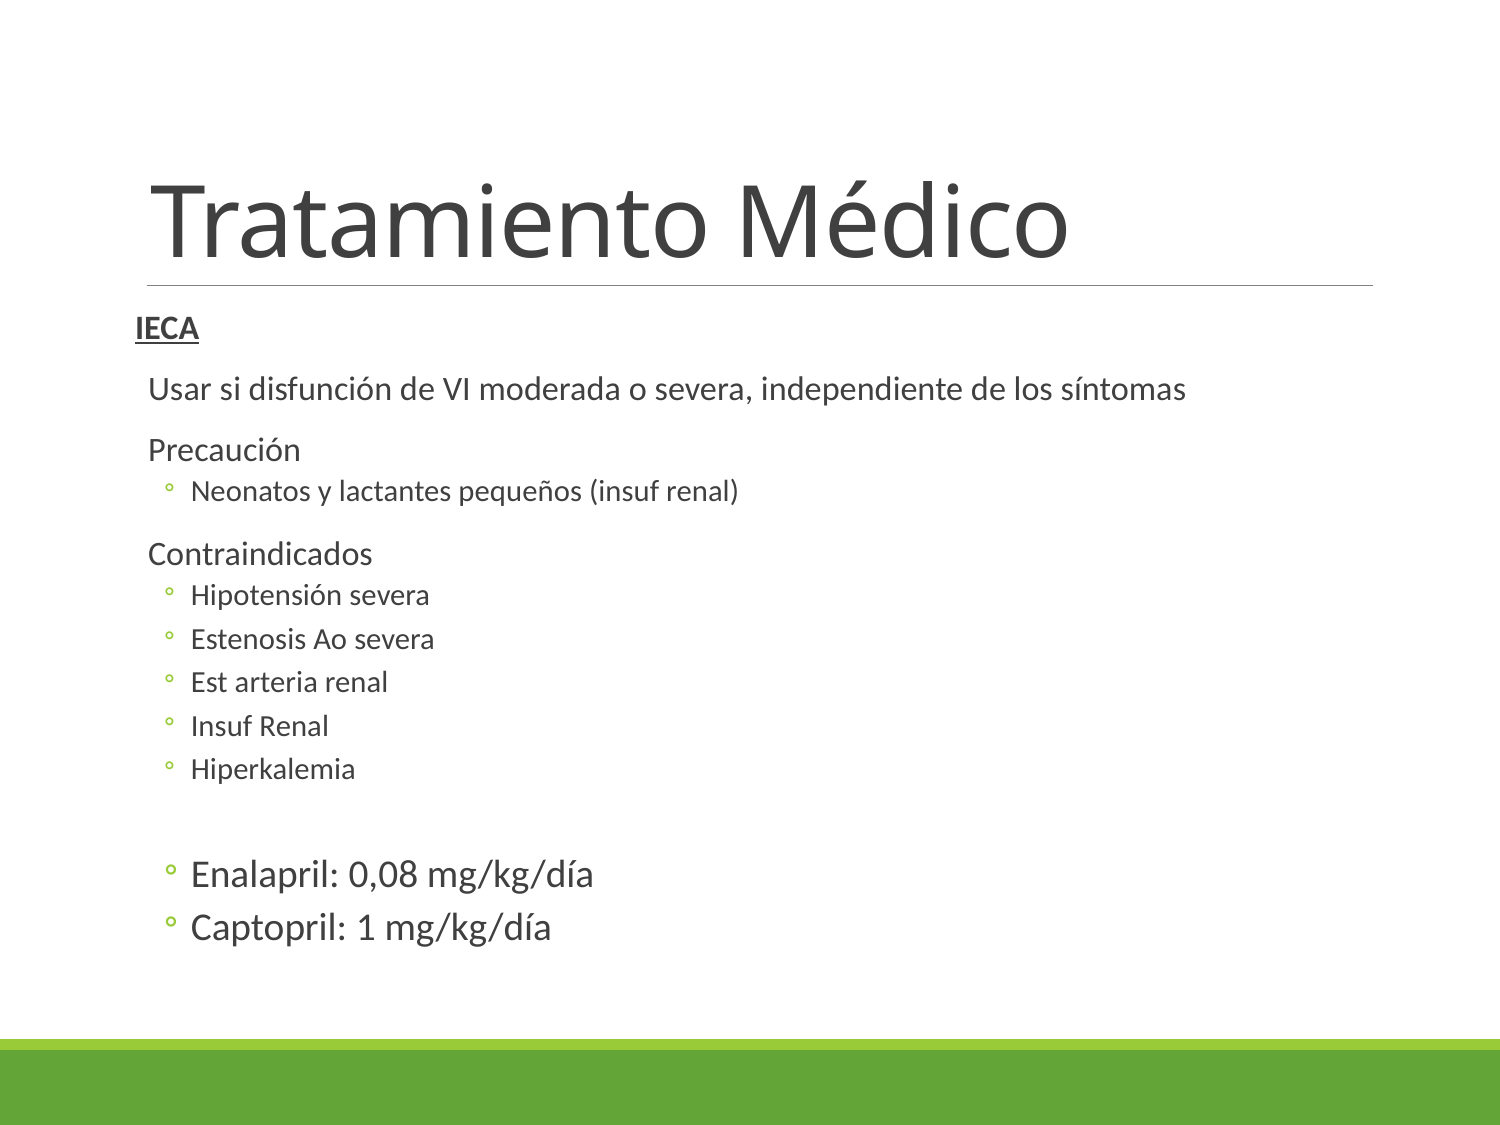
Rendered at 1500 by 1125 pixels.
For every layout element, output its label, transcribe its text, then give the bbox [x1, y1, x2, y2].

list IECA Usar si disfunción de VI moderada o severa, independiente de los síntomas Precaución Neonatos y lactantes pequeños (insuf renal) Contraindicados Hipotensión severa Estenosis Ao severa Est arteria renal Insuf Renal Hiperkalemia Enalapril: 0,08 mg/kg/día Captopril: 1 mg/kg/día [135, 302, 1373, 963]
title Tratamiento Médico [135, 47, 1373, 285]
